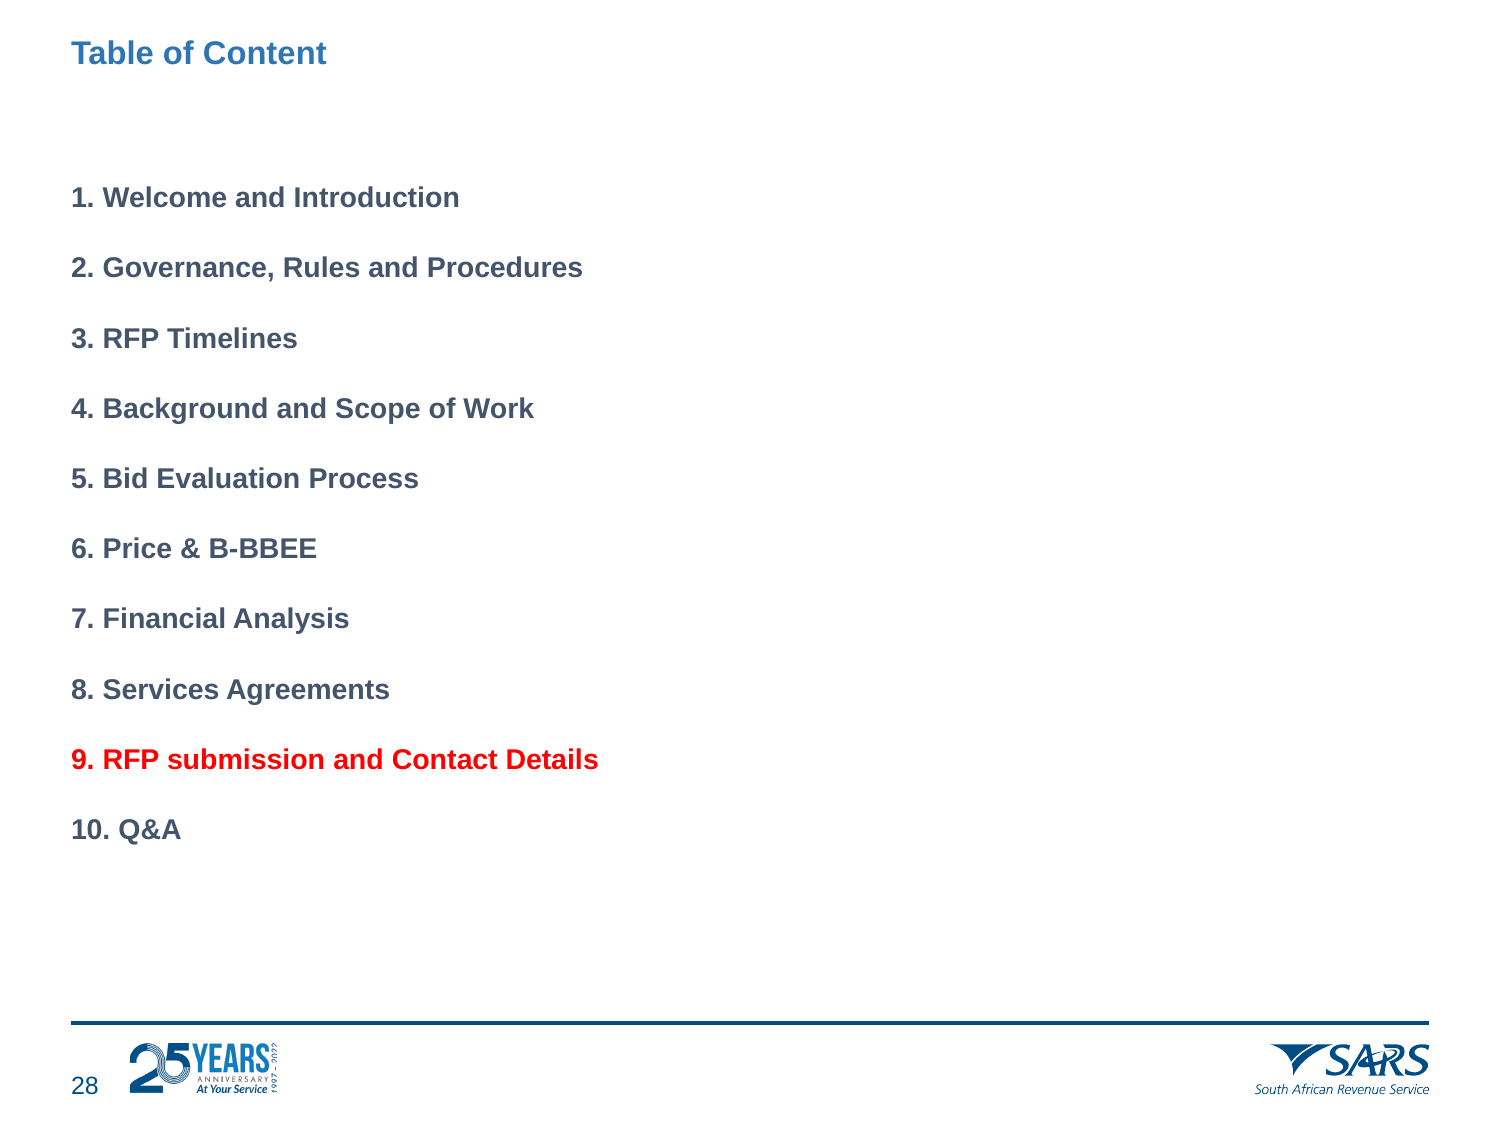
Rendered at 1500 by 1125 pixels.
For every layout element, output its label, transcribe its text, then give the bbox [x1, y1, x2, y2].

title Table of Content [56, 28, 1350, 116]
list 1. Welcome and Introduction 2. Governance, Rules and Procedures 3. RFP Timelines 4. Background and Scope of Work 5. Bid Evaluation Process 6. Price & B-BBEE 7. Financial Analysis 8. Services Agreements 9. RFP submission and Contact Details 10. Q&A [56, 159, 1430, 857]
slide_number 27 [56, 1054, 394, 1115]
